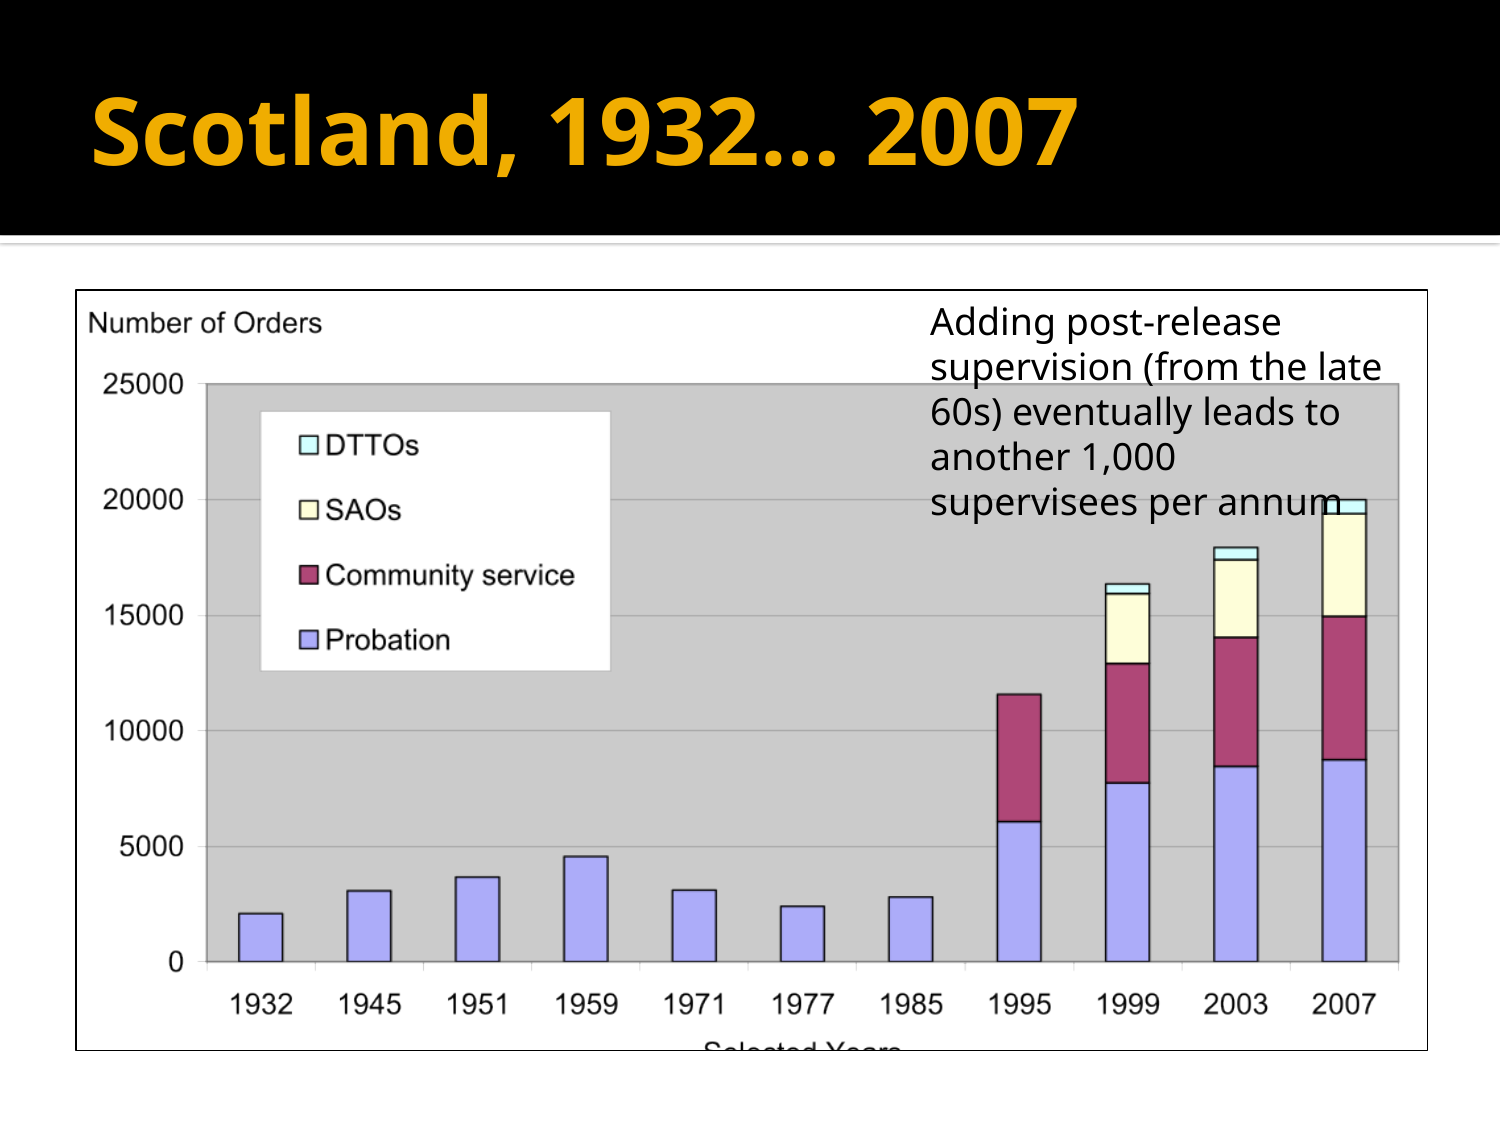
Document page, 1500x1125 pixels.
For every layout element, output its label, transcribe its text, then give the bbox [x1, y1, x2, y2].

title Scotland, 1932… 2007 [75, 25, 1425, 231]
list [76, 290, 1427, 1050]
